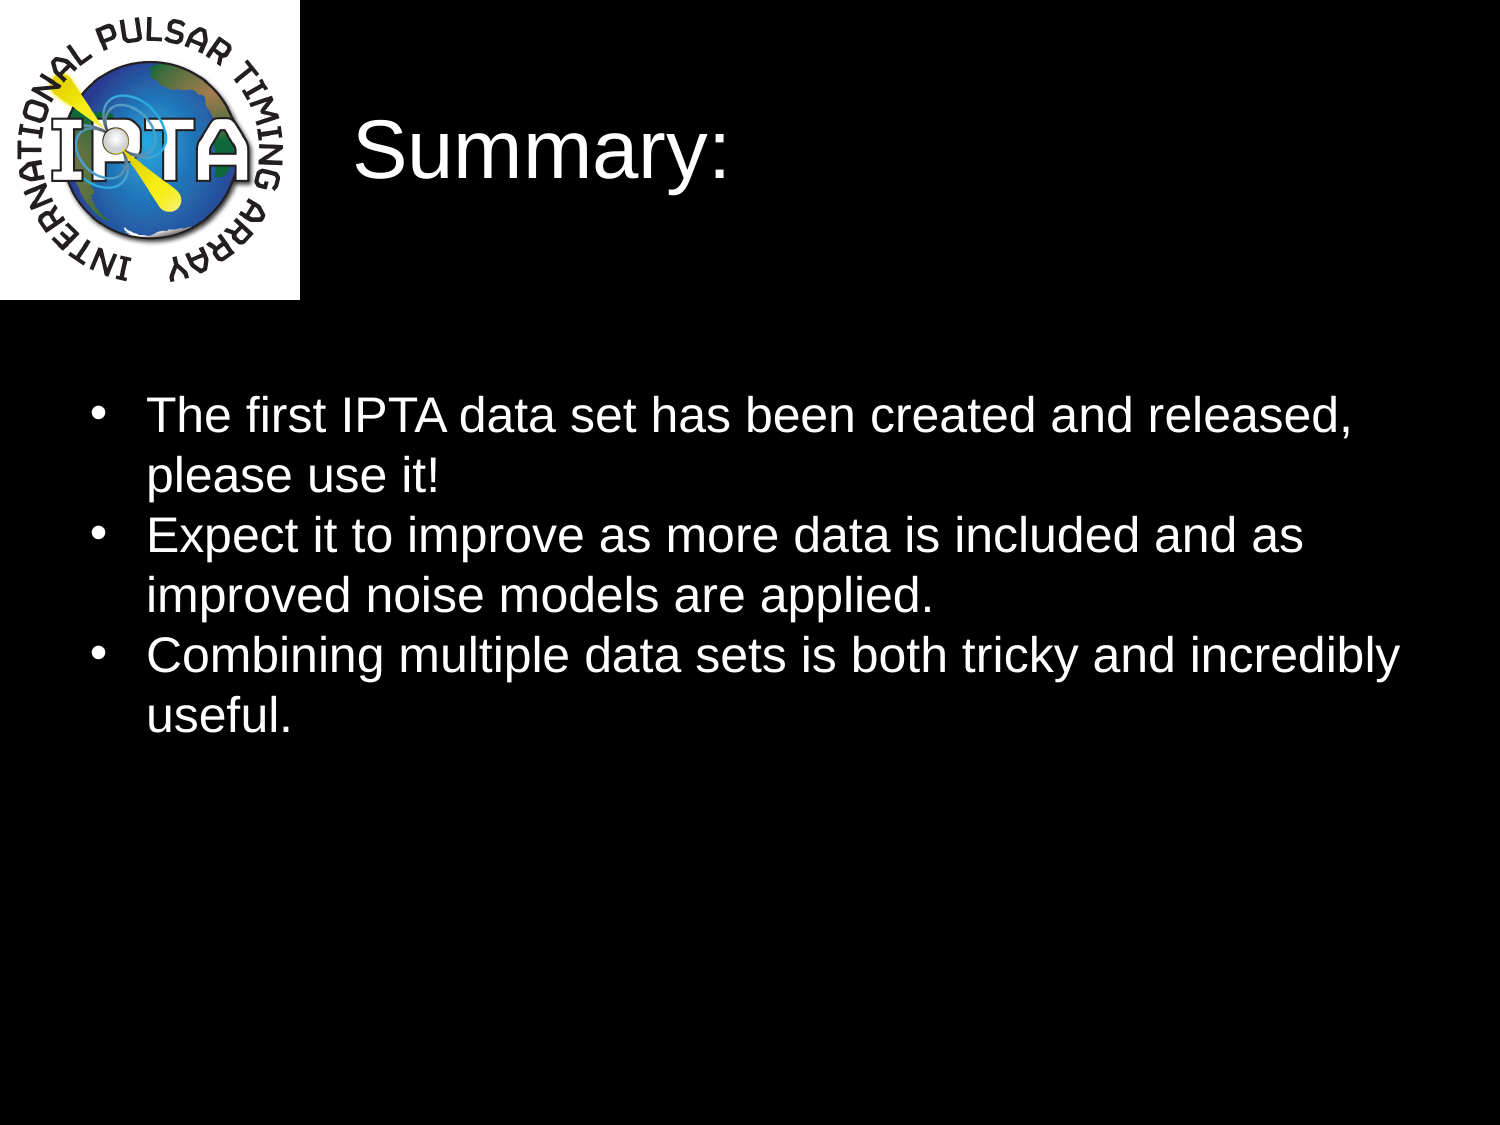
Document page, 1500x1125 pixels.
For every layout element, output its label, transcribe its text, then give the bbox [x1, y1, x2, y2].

text_box Summary: [337, 87, 1388, 203]
text_box The first IPTA data set has been created and released, please use it! Expect it to improve as more data is included and as improved noise models are applied. Combining multiple data sets is both tricky and incredibly useful. [74, 374, 1438, 810]
picture [0, 0, 300, 300]
